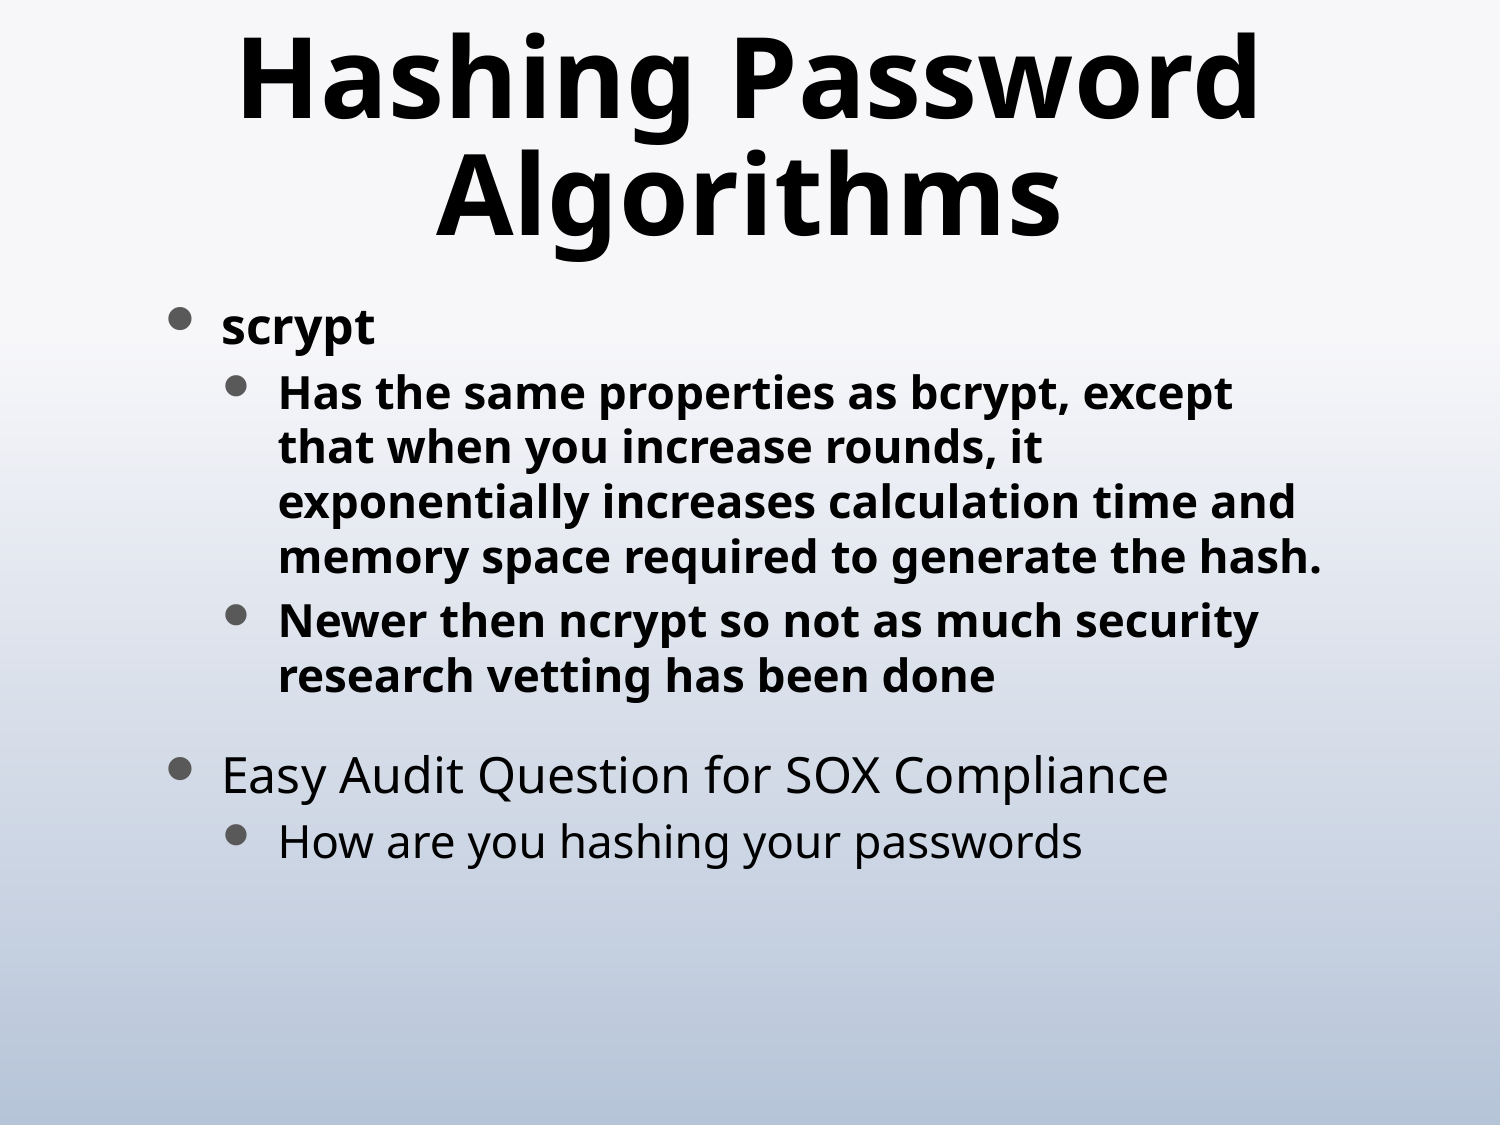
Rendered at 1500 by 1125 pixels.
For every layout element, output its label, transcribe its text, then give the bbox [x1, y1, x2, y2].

title Hashing Password Algorithms [150, 37, 1350, 245]
list scrypt Has the same properties as bcrypt, except that when you increase rounds, it exponentially increases calculation time and memory space required to generate the hash. Newer then ncrypt so not as much security research vetting has been done Easy Audit Question for SOX Compliance How are you hashing your passwords [150, 286, 1350, 993]
